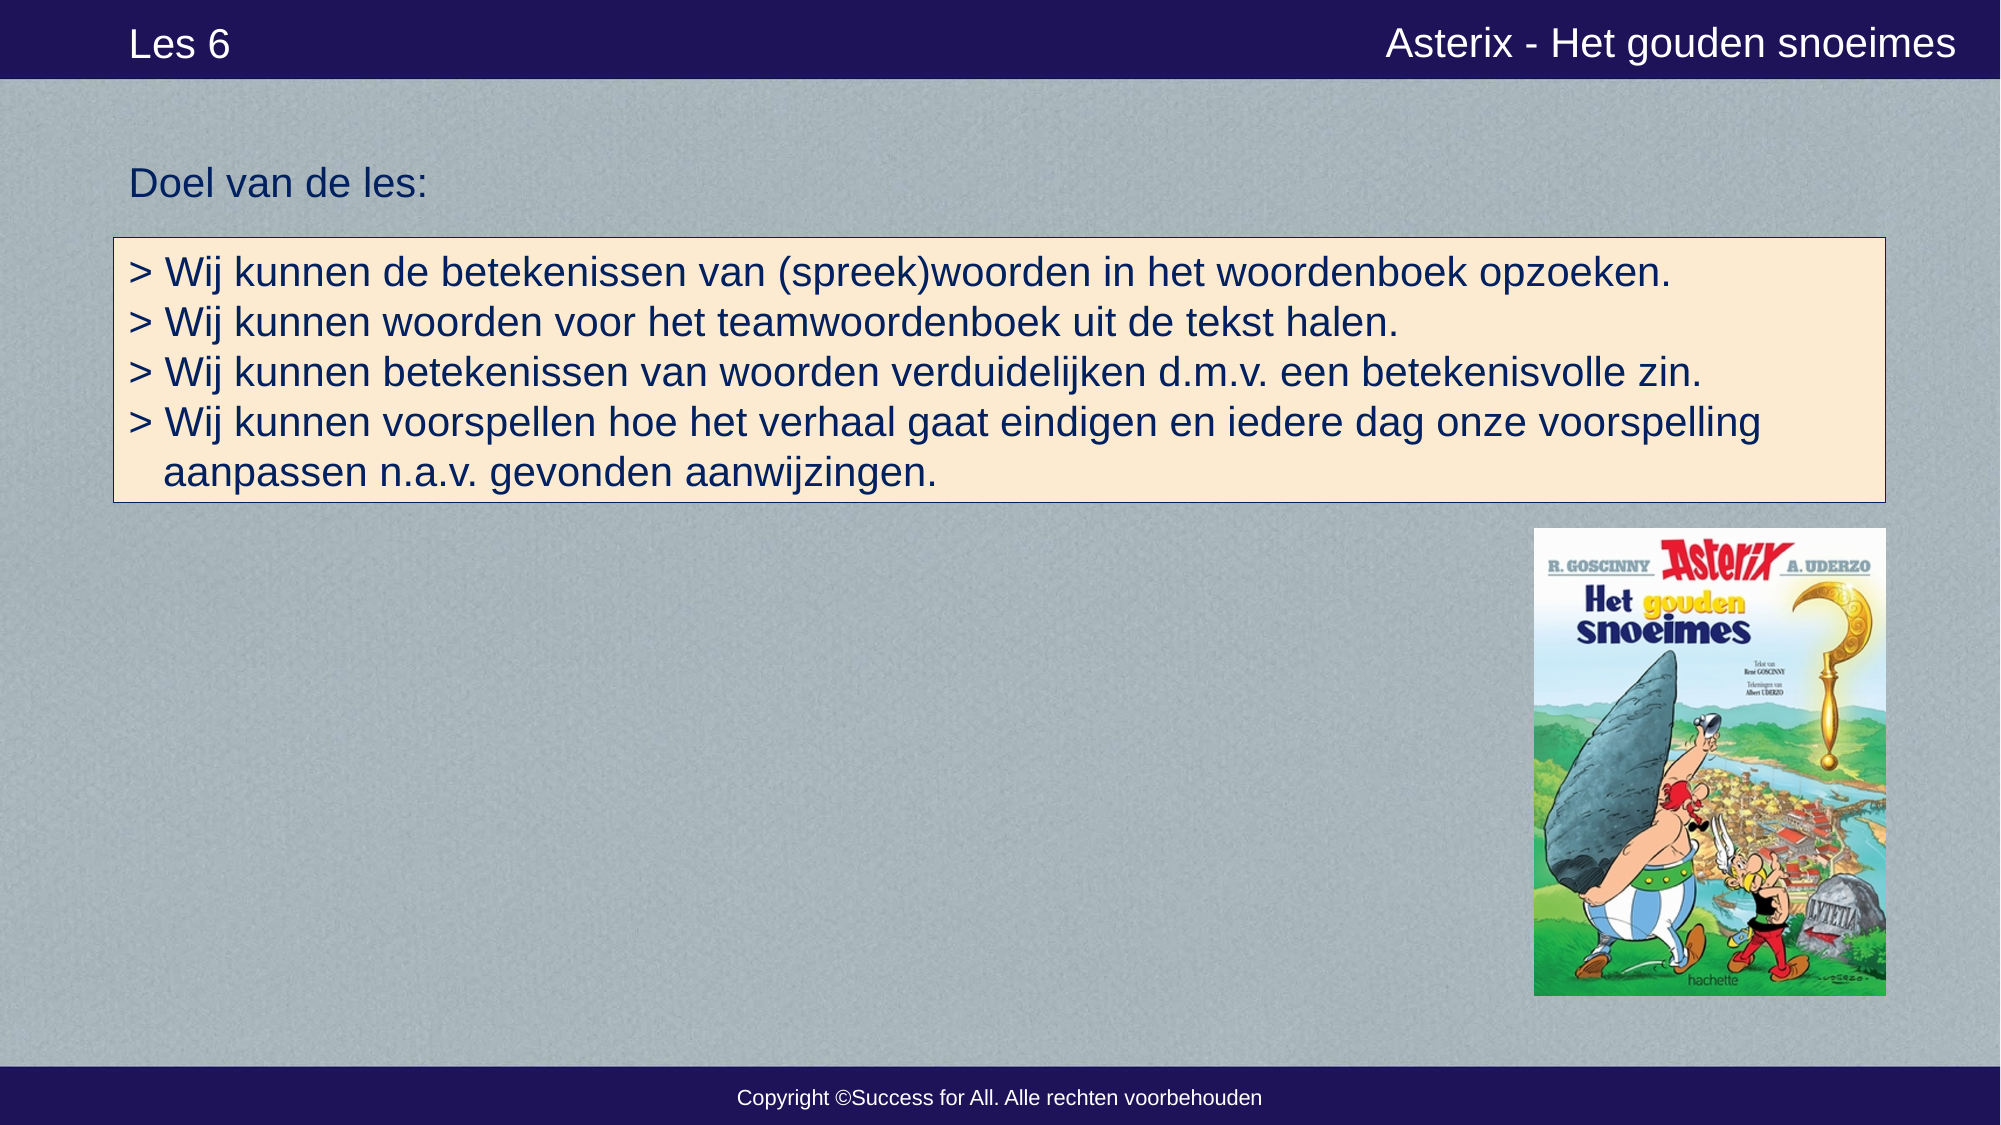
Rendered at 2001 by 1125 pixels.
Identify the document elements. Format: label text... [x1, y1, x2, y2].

picture [0, 0, 2001, 1125]
text_box Asterix - Het gouden snoeimes [744, 8, 1972, 73]
text_box Les 6 [114, 9, 354, 75]
text_box Copyright ©Success for All. Alle rechten voorbehouden [0, 1076, 2000, 1125]
text_box Doel van de les: [113, 148, 1635, 214]
text_box > Wij kunnen de betekenissen van (spreek)woorden in het woordenboek opzoeken. > Wij kunnen woorden voor het teamwoordenboek uit de tekst halen. > Wij kunnen betekenissen van woorden verduidelijken d.m.v. een betekenisvolle zin. > Wij kunnen voorspellen hoe het verhaal gaat eindigen en iedere dag onze voorspelling aanpassen n.a.v. gevonden aanwijzingen. [113, 237, 1886, 503]
